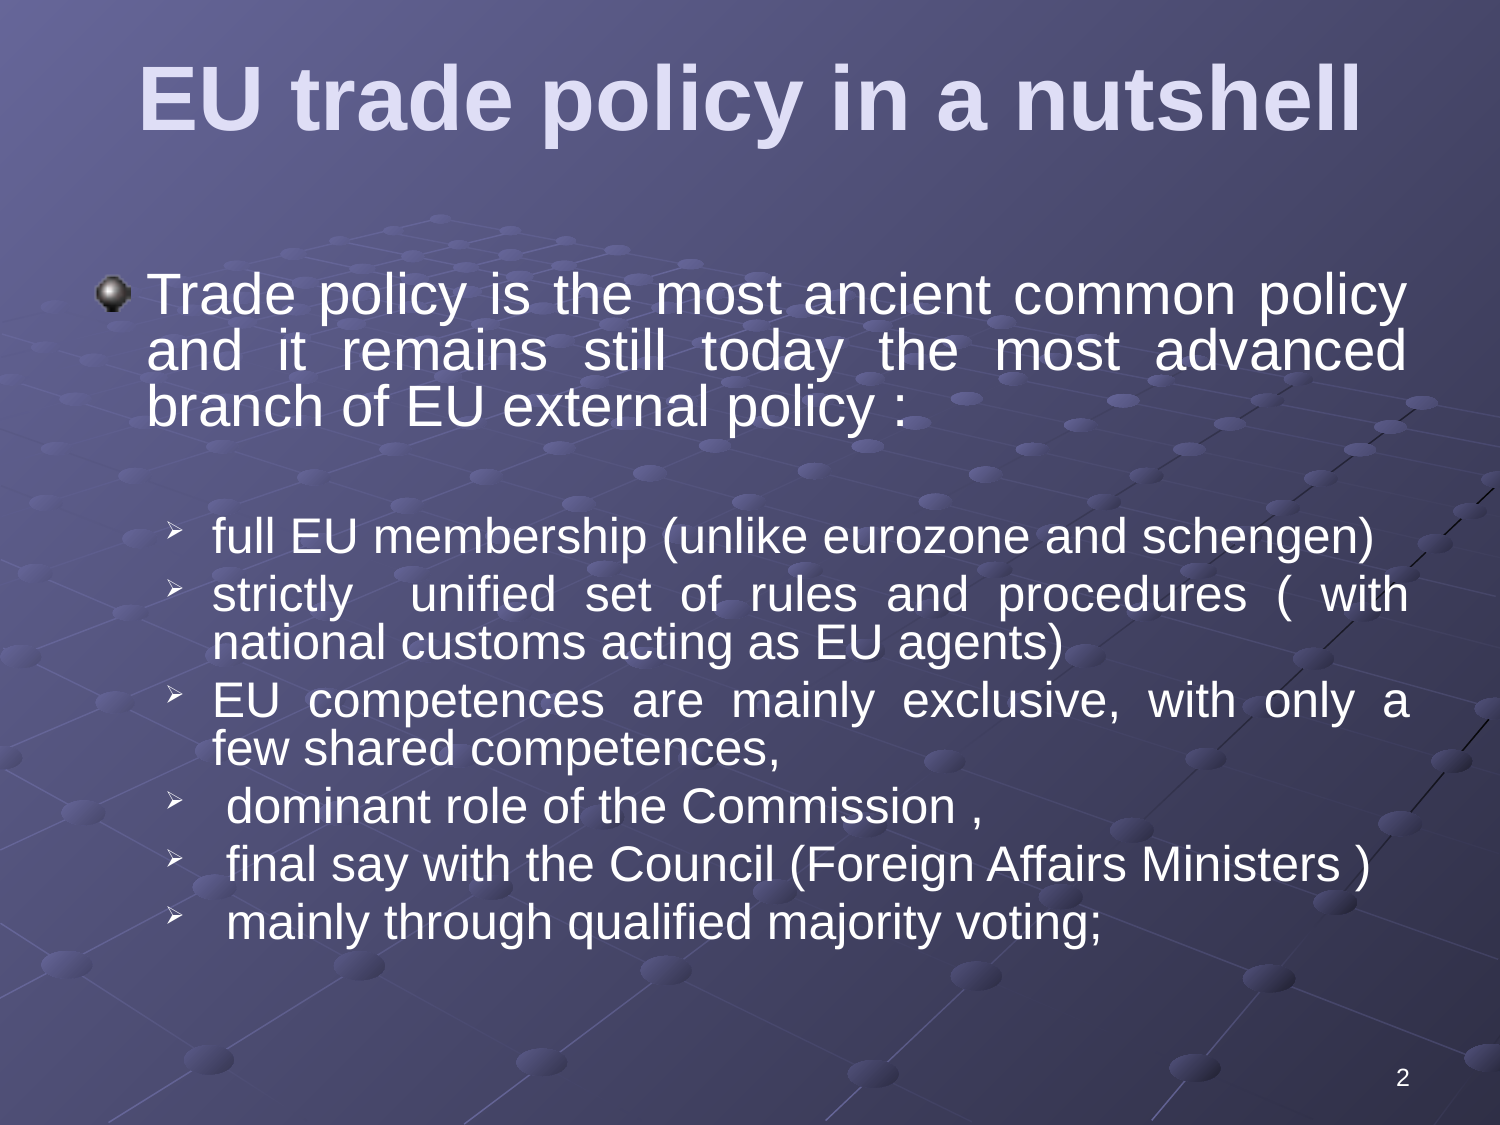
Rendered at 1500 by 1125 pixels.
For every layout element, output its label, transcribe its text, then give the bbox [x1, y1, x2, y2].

title EU trade policy in a nutshell [76, 0, 1428, 188]
slide_number 2 [1074, 1023, 1426, 1100]
list Trade policy is the most ancient common policy and it remains still today the most advanced branch of EU external policy : full EU membership (unlike eurozone and schengen) strictly unified set of rules and procedures ( with national customs acting as EU agents) EU competences are mainly exclusive, with only a few shared competences, dominant role of the Commission , final say with the Council (Foreign Affairs Ministers ) mainly through qualified majority voting; [74, 262, 1426, 1007]
picture [90, 270, 131, 312]
